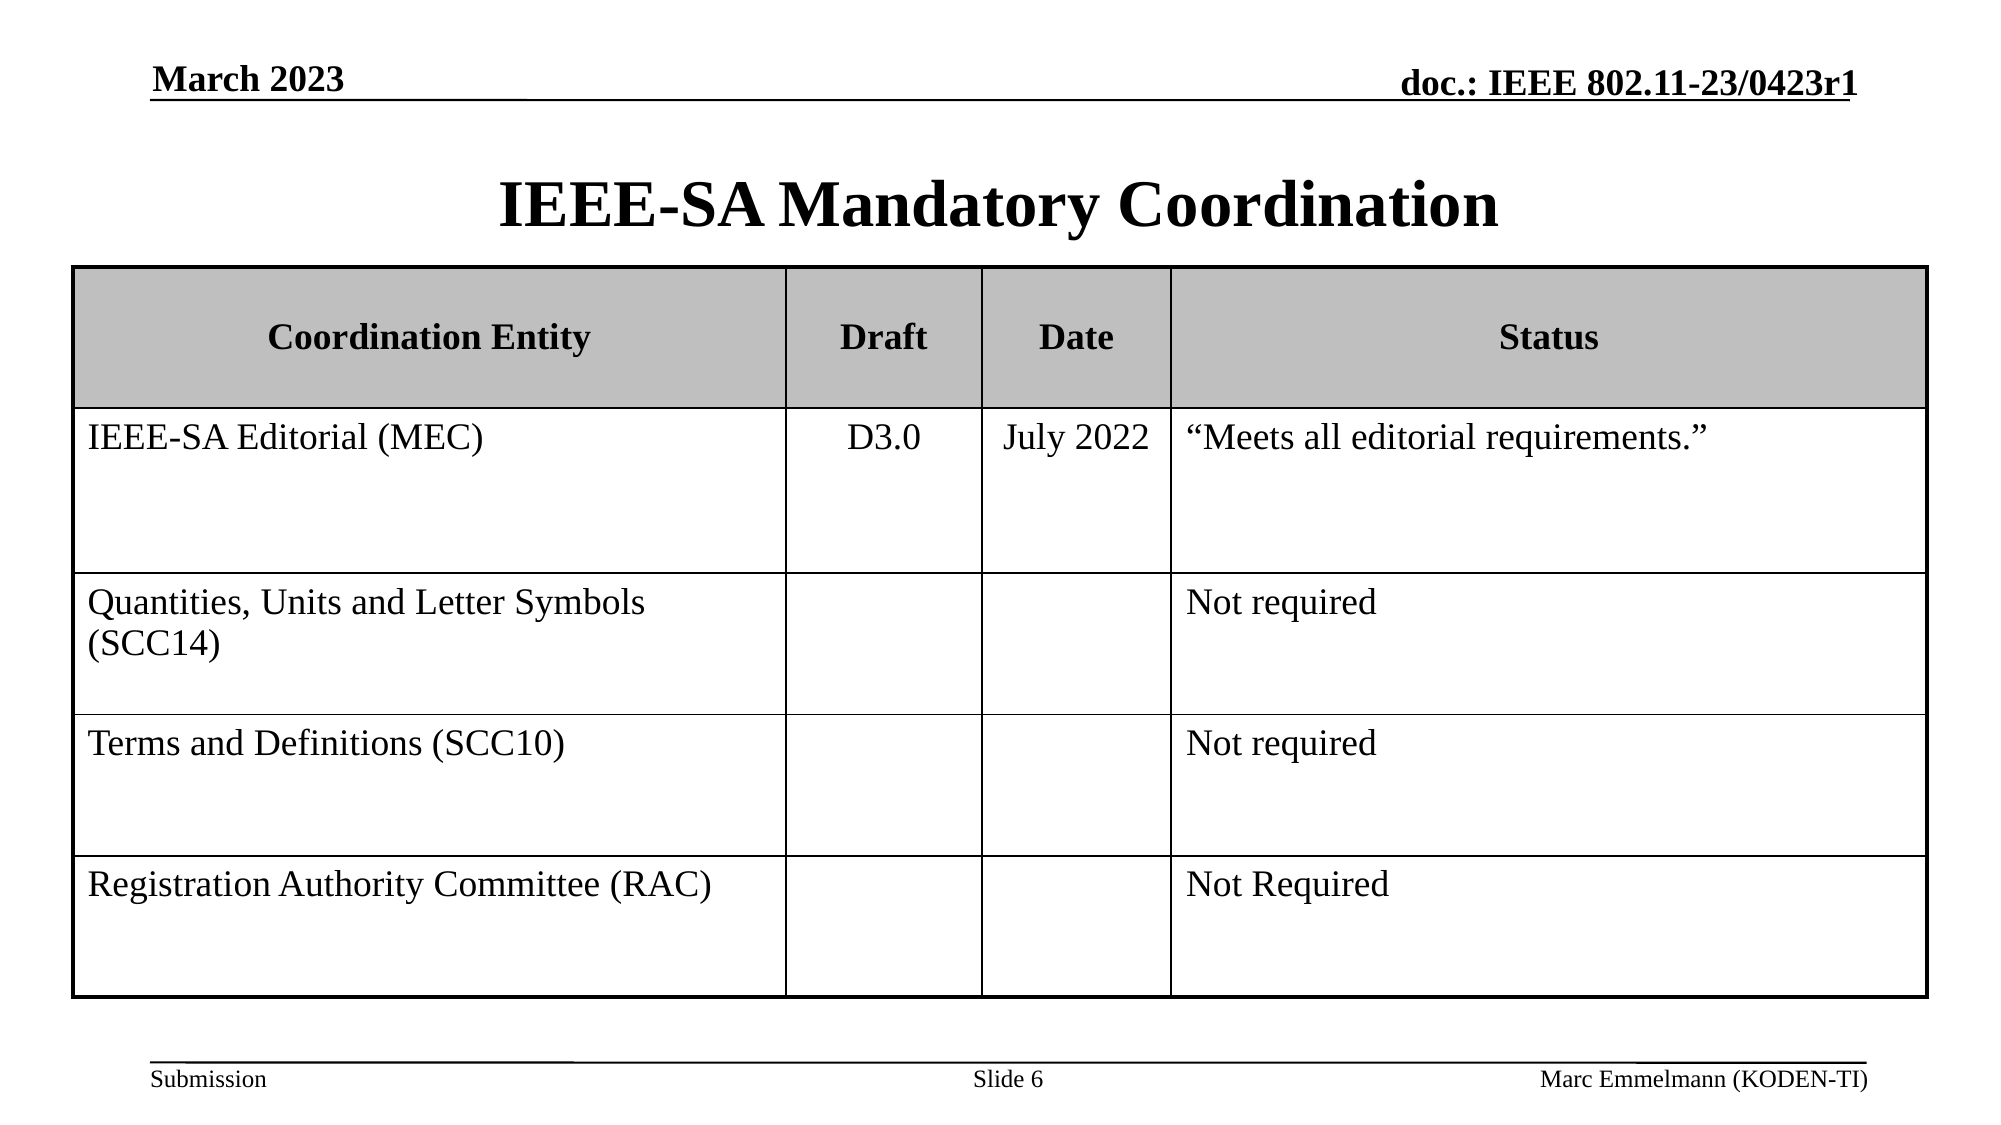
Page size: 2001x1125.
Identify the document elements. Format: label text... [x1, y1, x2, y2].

table_cell Terms and Definitions (SCC10) [75, 715, 785, 855]
table_cell “Meets all editorial requirements.” [1172, 409, 1925, 572]
table_cell D3.0 [787, 409, 981, 572]
table_cell July 2022 [983, 409, 1170, 572]
table_cell Registration Authority Committee (RAC) [75, 857, 785, 995]
table_header Date [983, 269, 1170, 407]
table_cell [787, 574, 981, 714]
table_cell Not required [1172, 715, 1925, 855]
footer Marc Emmelmann (KODEN-TI) [1171, 1061, 1869, 1093]
table_cell Not Required [1172, 857, 1925, 995]
table_cell [983, 857, 1170, 995]
table_cell [787, 715, 981, 855]
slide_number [152, 54, 563, 100]
table_header Status [1172, 269, 1925, 407]
table_cell [983, 574, 1170, 714]
table_header Coordination Entity [75, 269, 785, 407]
table_cell [983, 715, 1170, 855]
title IEEE-SA Mandatory Coordination [149, 112, 1850, 265]
slide_number Slide 6 [950, 1061, 1067, 1123]
table_header Draft [787, 269, 981, 407]
table_cell Not required [1172, 574, 1925, 714]
table_cell [787, 857, 981, 995]
table_cell IEEE-SA Editorial (MEC) [75, 409, 785, 572]
table_cell Quantities, Units and Letter Symbols (SCC14) [75, 574, 785, 714]
